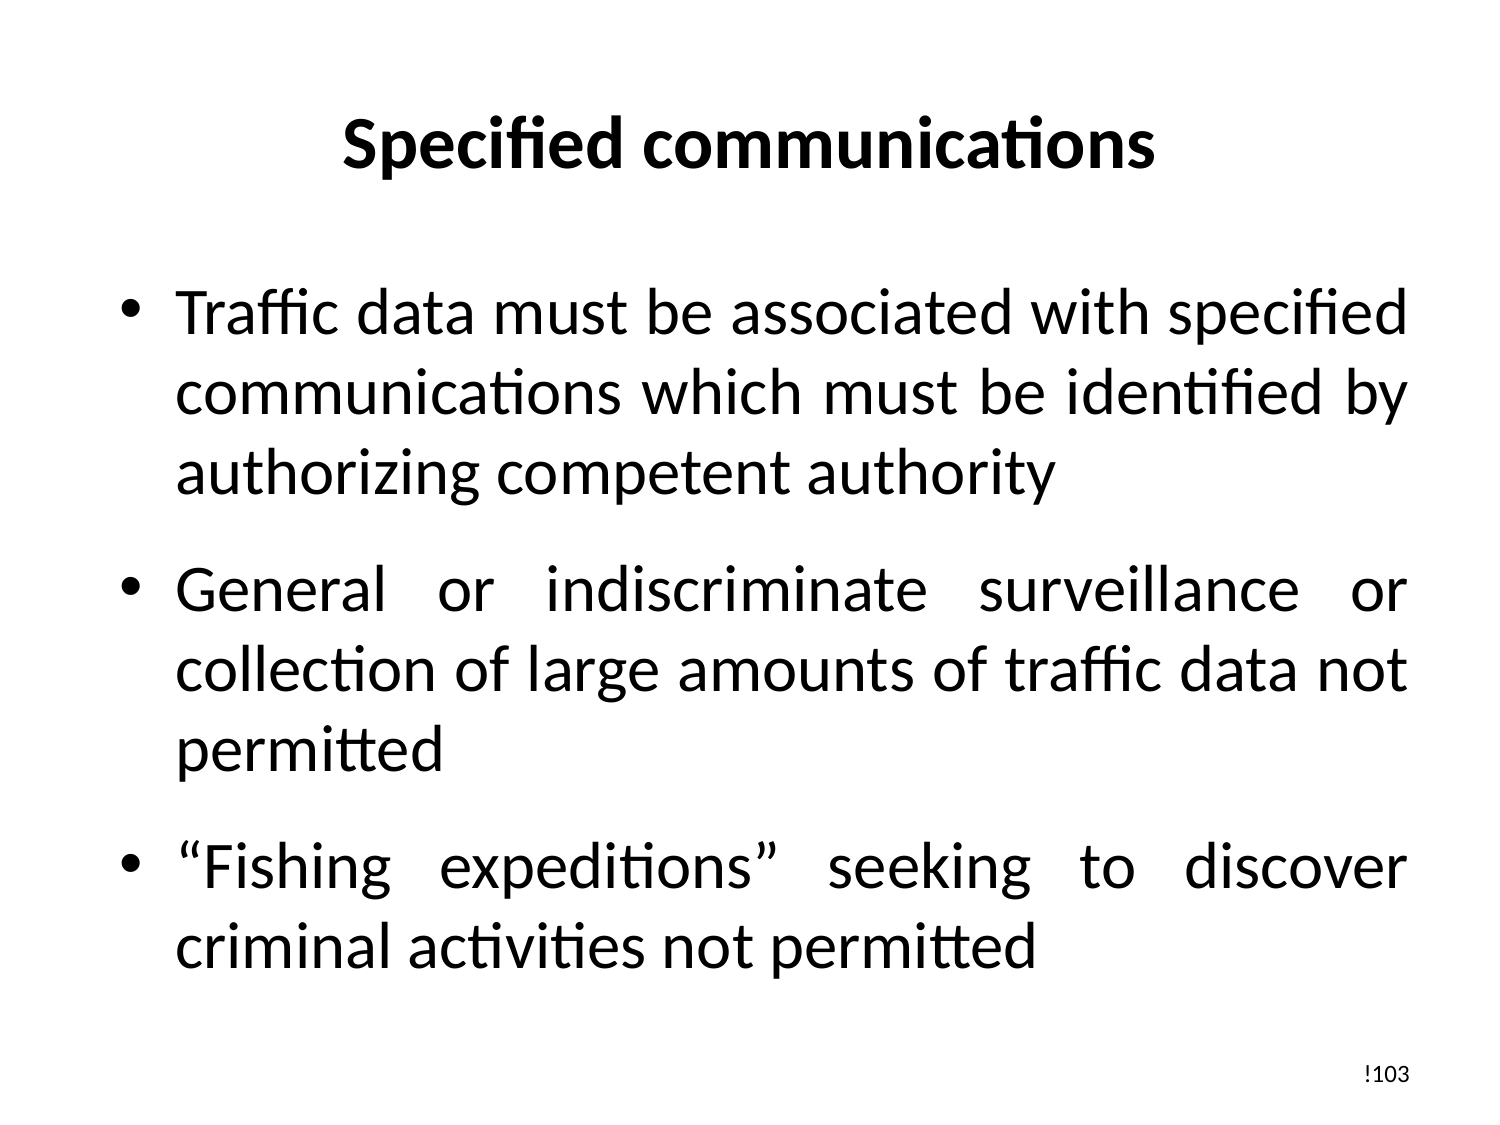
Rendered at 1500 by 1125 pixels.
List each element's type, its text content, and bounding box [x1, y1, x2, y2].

title Specified communications [74, 44, 1426, 233]
slide_number !103 [1074, 1042, 1425, 1103]
list Traffic data must be associated with specified communications which must be identified by authorizing competent authority General or indiscriminate surveillance or collection of large amounts of traffic data not permitted “Fishing expeditions” seeking to discover criminal activities not permitted [103, 259, 1426, 1003]
